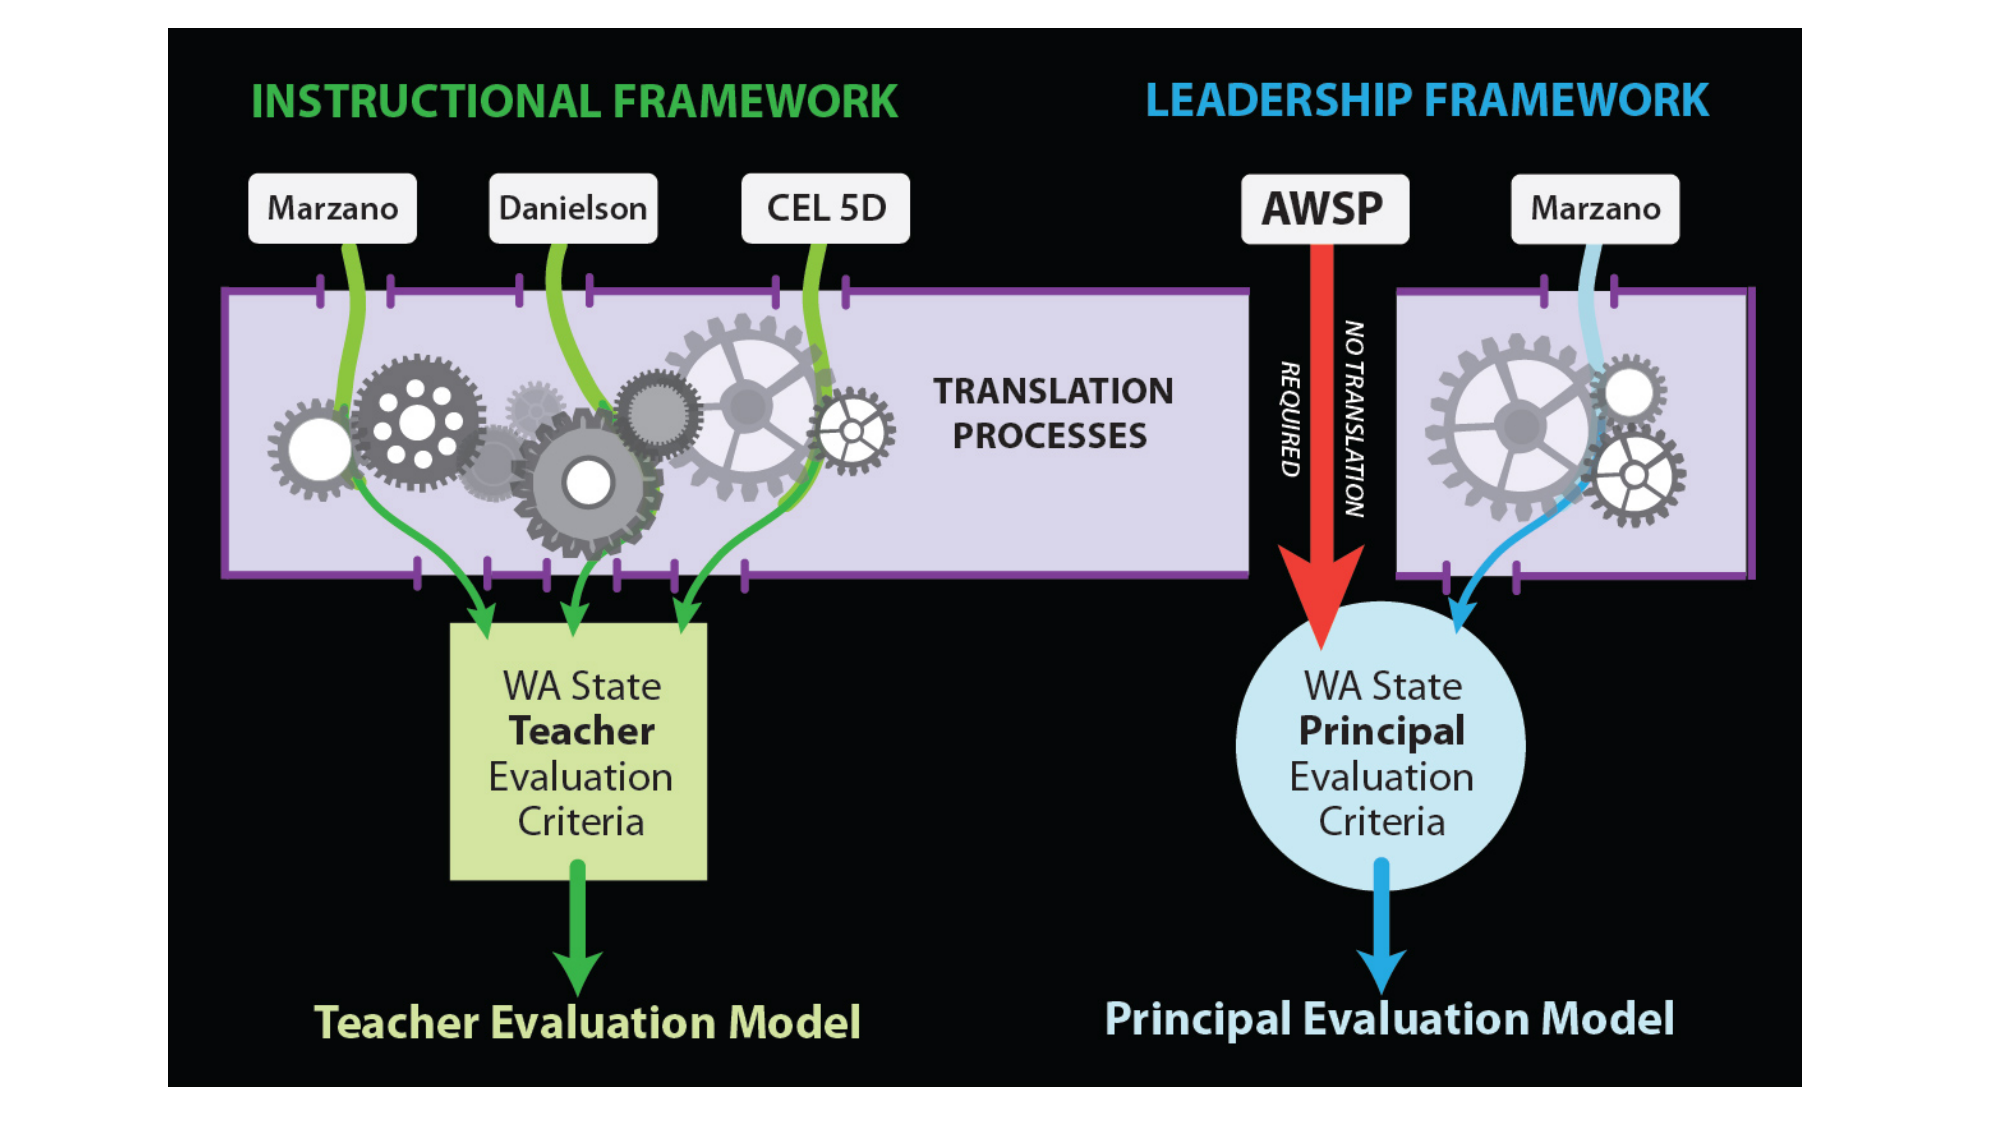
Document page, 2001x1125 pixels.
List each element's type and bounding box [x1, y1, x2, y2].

picture [168, 28, 1802, 1087]
